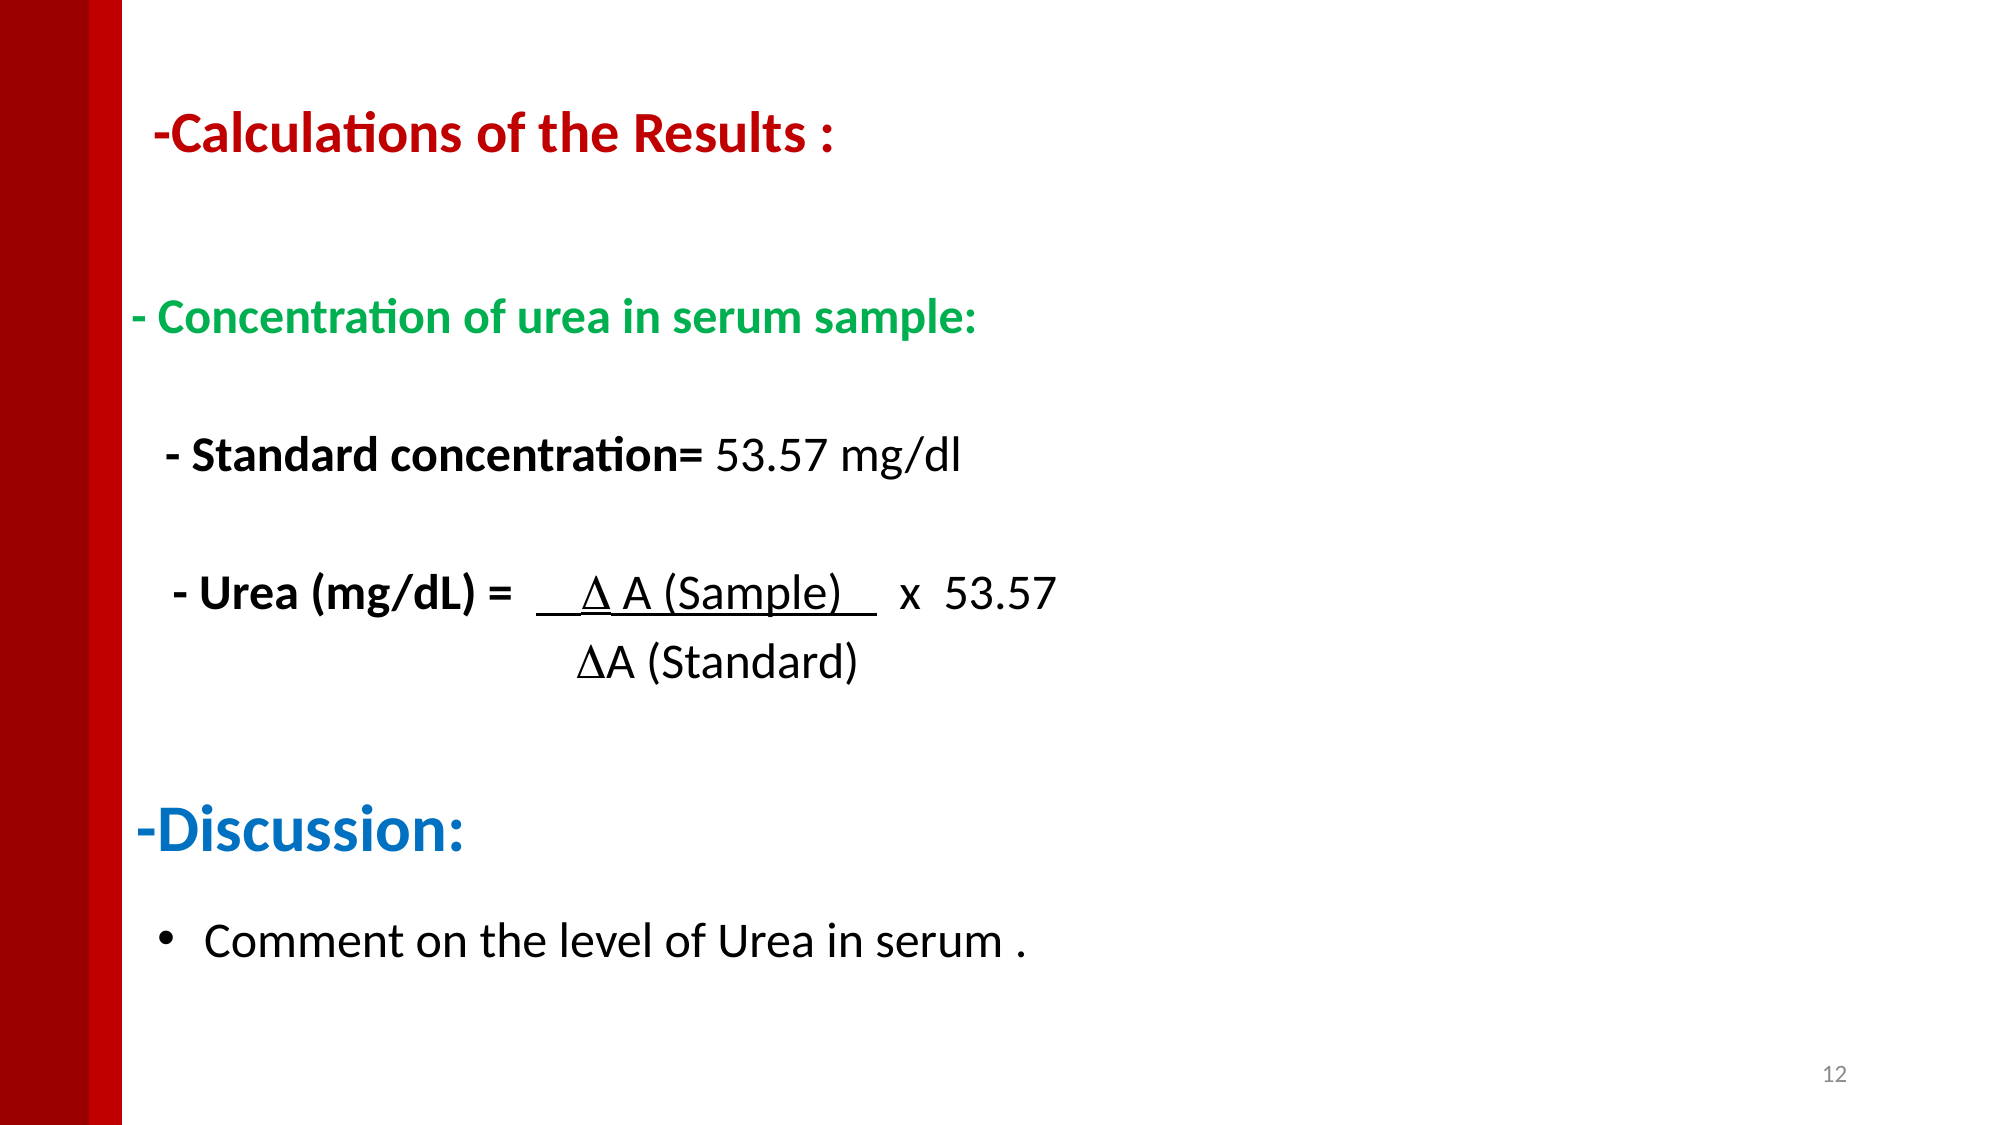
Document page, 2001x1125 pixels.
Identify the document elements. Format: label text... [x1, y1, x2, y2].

slide_number 12 [1412, 1042, 1863, 1103]
text_box Comment on the level of Urea in serum . [142, 900, 1043, 975]
text_box - Concentration of urea in serum sample: - Standard concentration= 53.57 mg/dl - Urea (mg/dL) =  A (Sample) x 53.57 A (Standard) [105, 267, 1150, 756]
text_box -Calculations of the Results : [138, 24, 1864, 243]
text_box [88, 0, 123, 1125]
title -Discussion: [123, 720, 1847, 939]
text_box [0, 0, 88, 1125]
